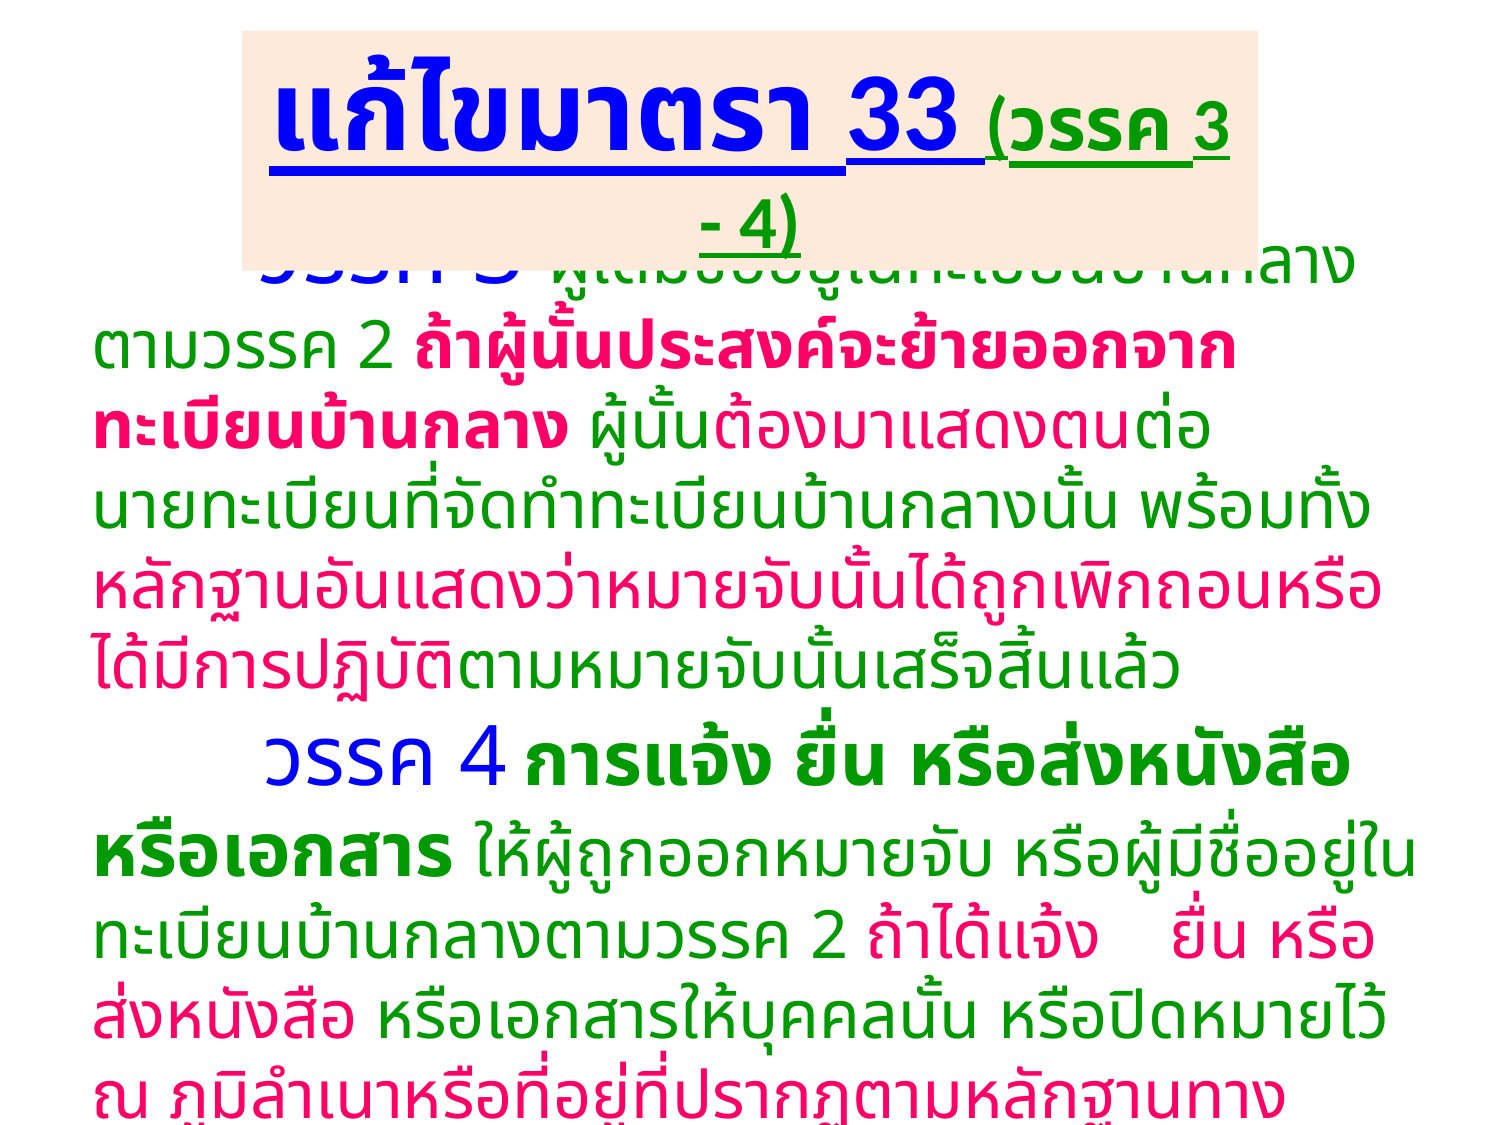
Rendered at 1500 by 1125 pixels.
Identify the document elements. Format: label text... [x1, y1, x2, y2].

text_box วรรค 3 ผู้ใดมีชื่ออยู่ในทะเบียนบ้านกลางตามวรรค 2 ถ้าผู้นั้นประสงค์จะย้ายออกจากทะเบียนบ้านกลาง ผู้นั้นต้องมาแสดงตนต่อ นายทะเบียนที่จัดทำทะเบียนบ้านกลางนั้น พร้อมทั้งหลักฐานอันแสดงว่าหมายจับนั้นได้ถูกเพิกถอนหรือได้มีการปฏิบัติตามหมายจับนั้นเสร็จสิ้นแล้ว วรรค 4 การแจ้ง ยื่น หรือส่งหนังสือหรือเอกสาร ให้ผู้ถูกออกหมายจับ หรือผู้มีชื่ออยู่ในทะเบียนบ้านกลางตามวรรค 2 ถ้าได้แจ้ง ยื่น หรือส่งหนังสือ หรือเอกสารให้บุคคลนั้น หรือปิดหมายไว้ ณ ภูมิลำเนาหรือที่อยู่ที่ปรากฏตามหลักฐานทางทะเบียนตามกฎหมายว่าด้วยการทะเบียนราษฎรที่ปรากฏครั้งสุดท้ายก่อนย้ายมาในทะเบียนบ้านกลาง ให้ถือว่าได้แจ้ง ยื่น ส่ง หรือปิดโดยชอบด้วยกฎหมายและผู้นั้นได้รับทราบแล้ว” [76, 184, 1436, 1125]
text_box แก้ไขมาตรา 33 (วรรค 3 - 4) [242, 30, 1258, 271]
